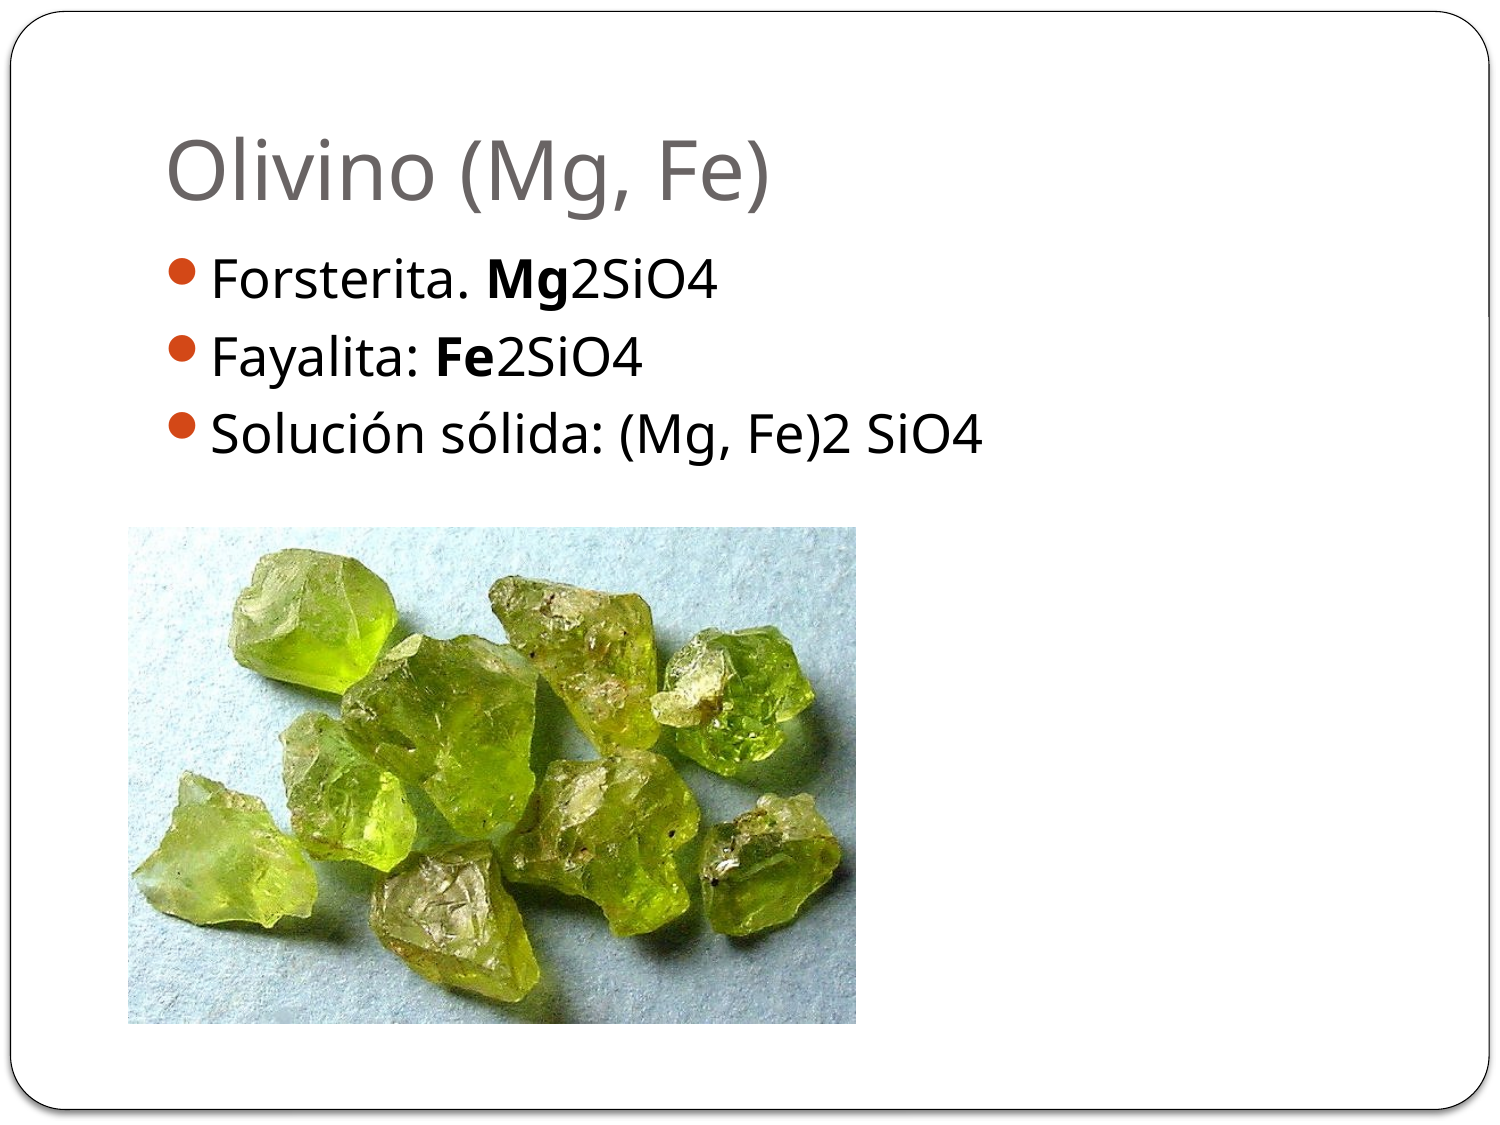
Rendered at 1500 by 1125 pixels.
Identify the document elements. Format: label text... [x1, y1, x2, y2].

title Olivino (Mg, Fe) [150, 45, 1425, 233]
list Forsterita. Mg2SiO4 Fayalita: Fe2SiO4 Solución sólida: (Mg, Fe)2 SiO4 [150, 237, 1425, 988]
picture [128, 527, 856, 1025]
